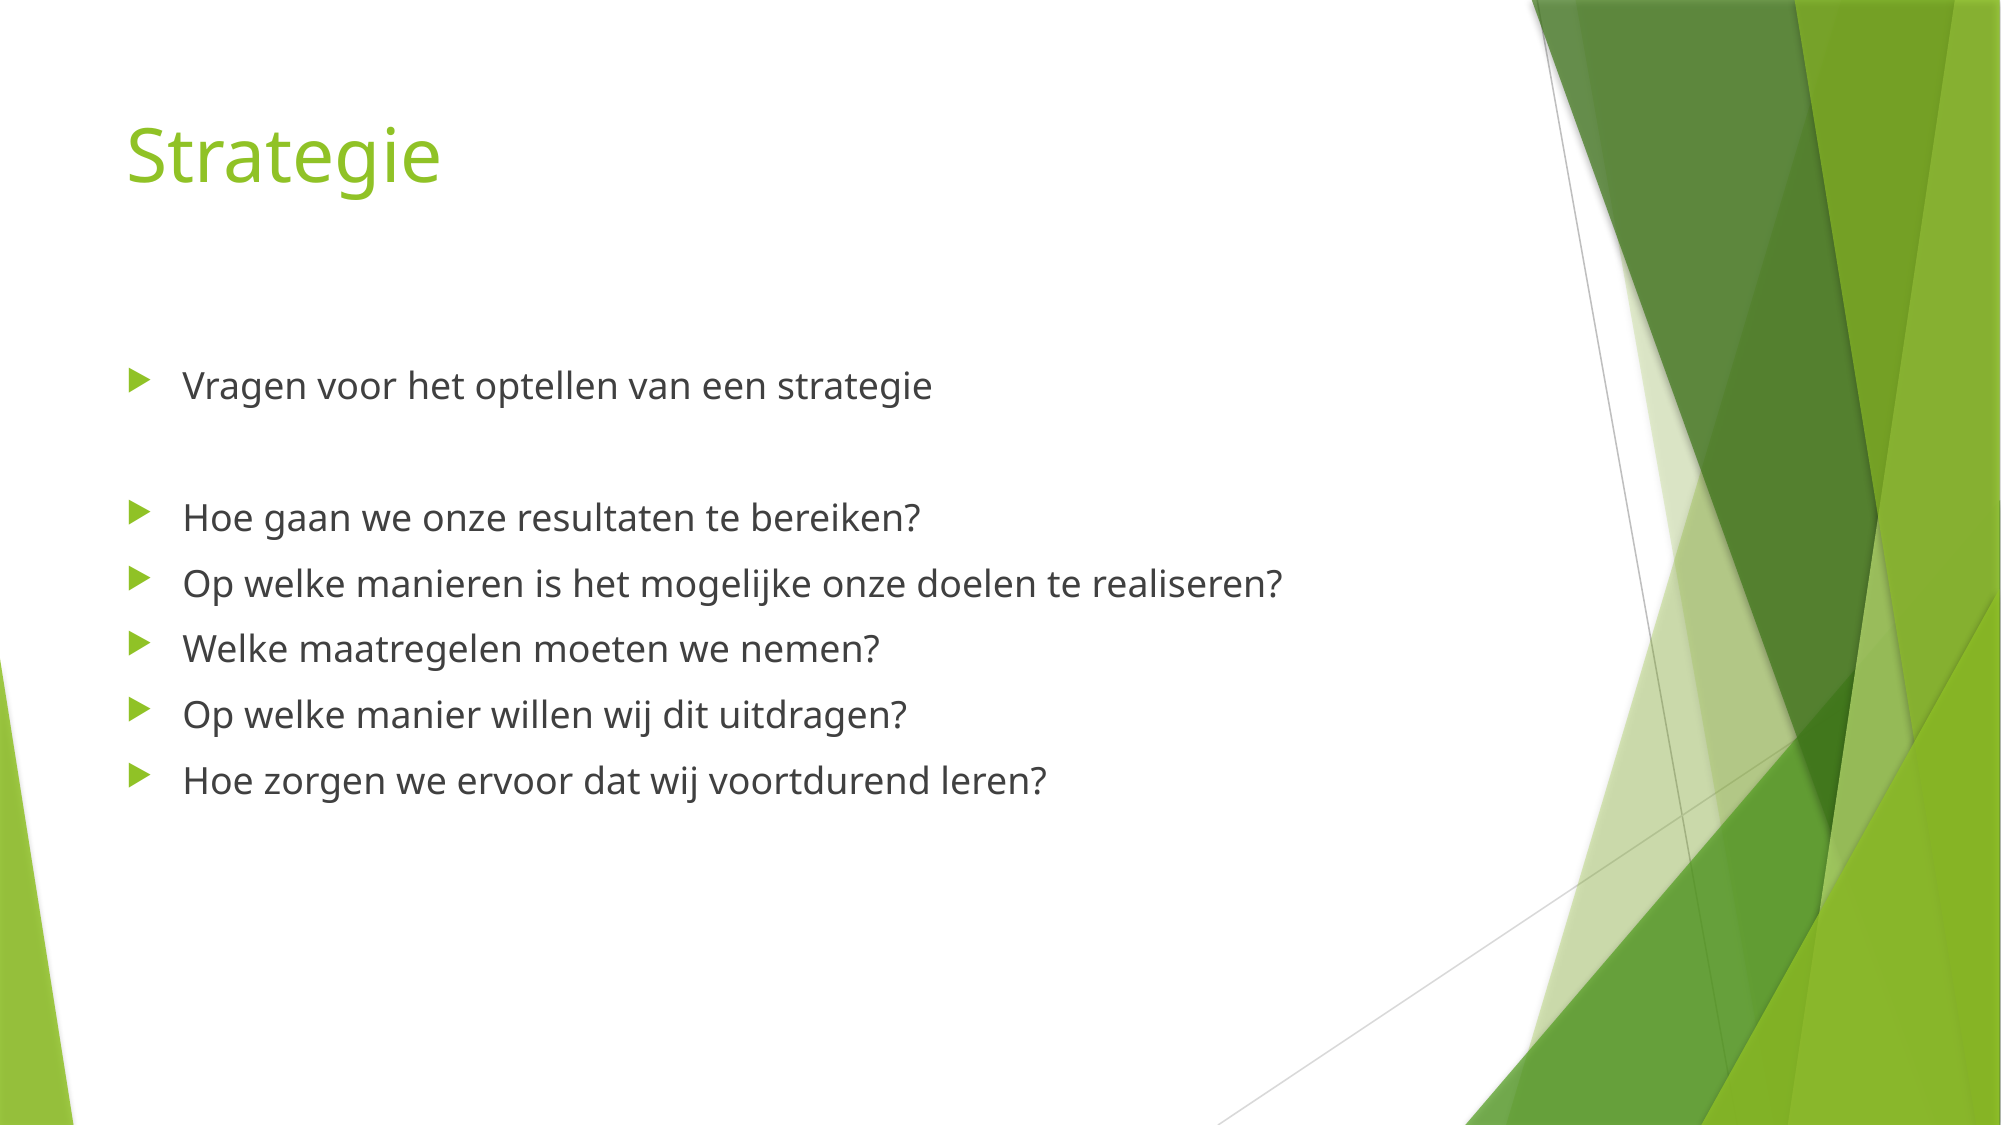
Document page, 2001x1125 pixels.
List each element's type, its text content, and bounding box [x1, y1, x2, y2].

title Strategie [111, 99, 1522, 317]
list Vragen voor het optellen van een strategie Hoe gaan we onze resultaten te bereiken? Op welke manieren is het mogelijke onze doelen te realiseren? Welke maatregelen moeten we nemen? Op welke manier willen wij dit uitdragen? Hoe zorgen we ervoor dat wij voortdurend leren? [111, 354, 1522, 992]
